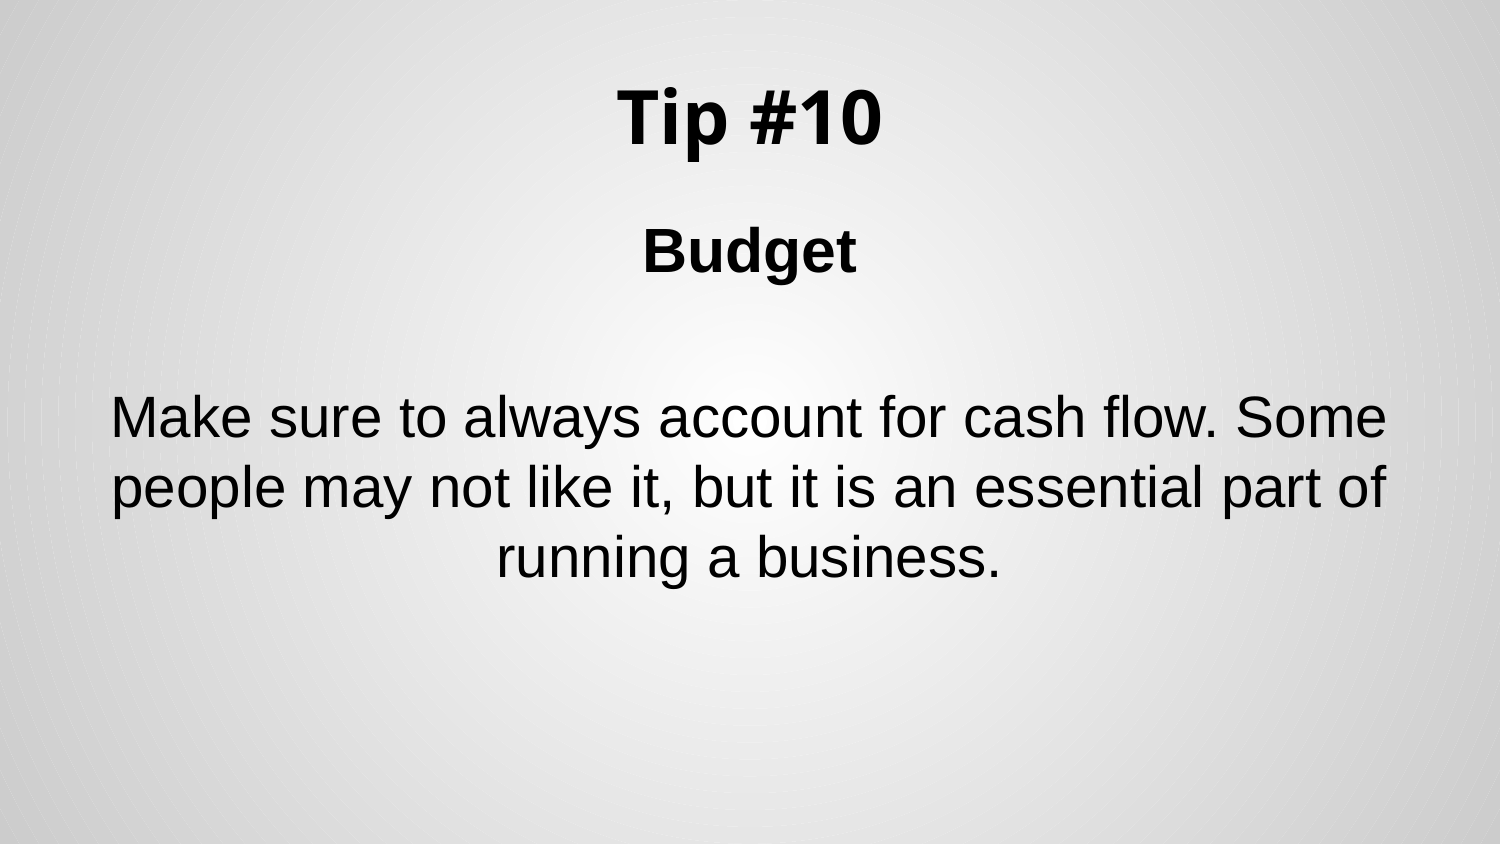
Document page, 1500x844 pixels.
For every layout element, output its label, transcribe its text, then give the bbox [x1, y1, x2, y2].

list Budget Make sure to always account for cash flow. Some people may not like it, but it is an essential part of running a business. [75, 194, 1425, 806]
title Tip #10 [75, 33, 1425, 175]
